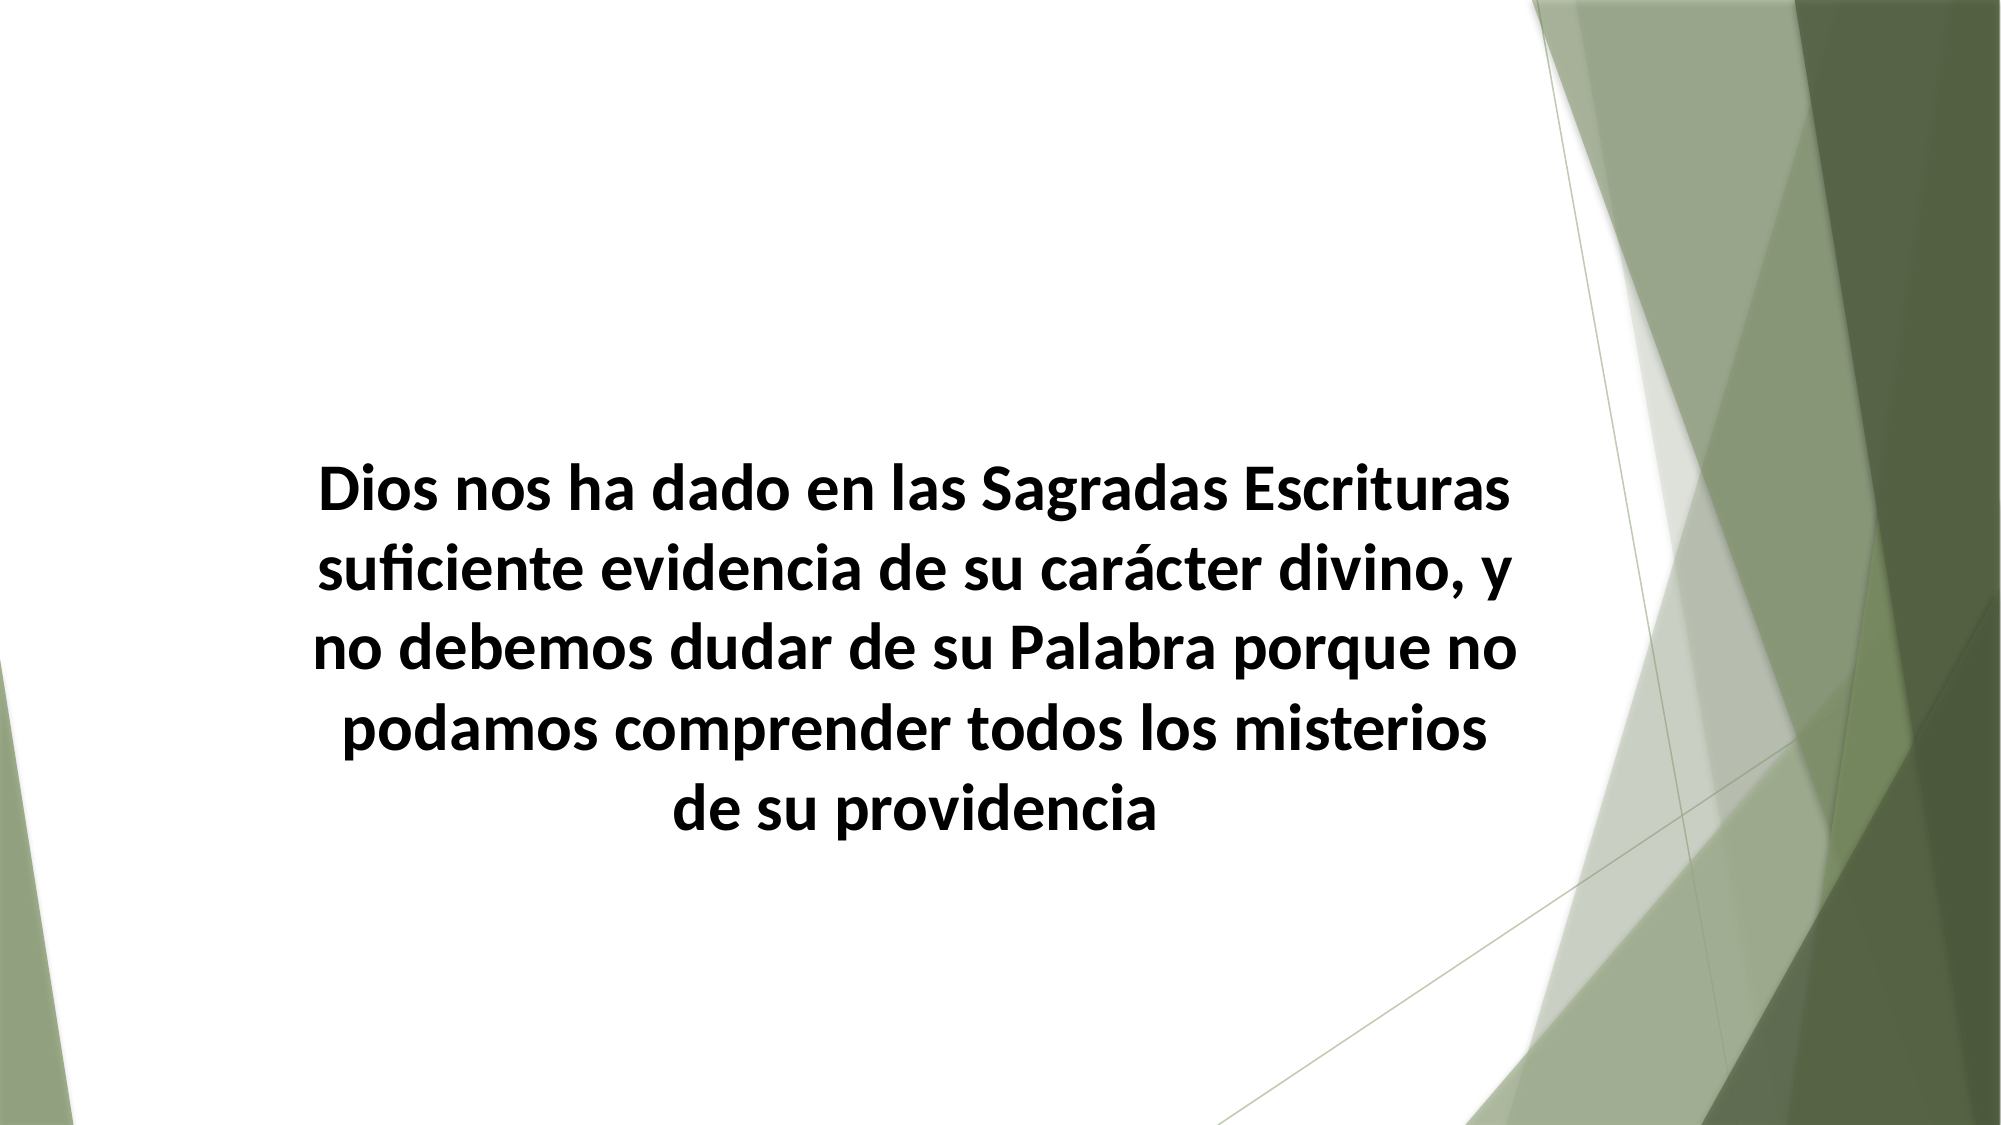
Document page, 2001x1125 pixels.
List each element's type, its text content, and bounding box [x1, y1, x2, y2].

text_box Dios nos ha dado en las Sagradas Escrituras suficiente evidencia de su carácter divino, y no debemos dudar de su Palabra porque no podamos comprender todos los misterios de su providencia [291, 436, 1541, 851]
